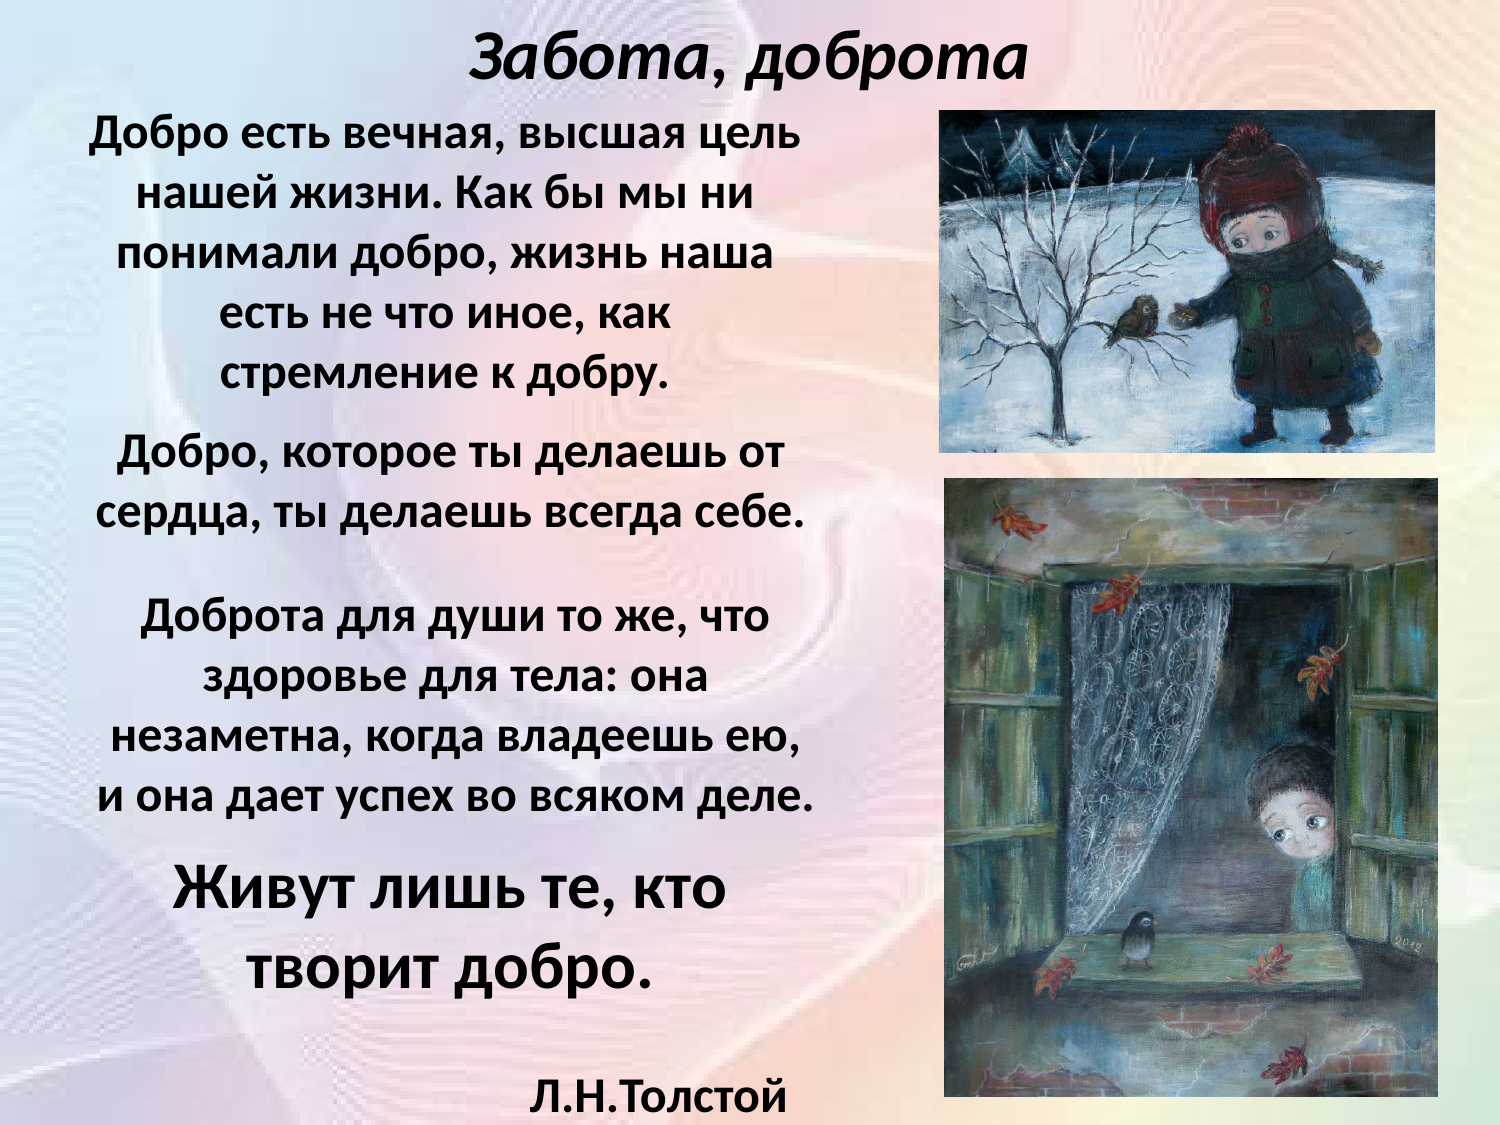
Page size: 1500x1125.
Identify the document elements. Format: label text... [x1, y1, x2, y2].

text_box Добро есть вечная, высшая цель нашей жизни. Как бы мы ни понимали добро, жизнь наша есть не что иное, как стремление к добру. [70, 91, 821, 407]
title Забота, доброта [75, 0, 1425, 102]
text_box Живут лишь те, кто творит добро. Л.Н.Толстой [80, 834, 821, 1125]
text_box Доброта для души то же, что здоровье для тела: она незаметна, когда владеешь ею, и она дает успех во всяком деле. [80, 574, 831, 889]
text_box Добро, которое ты делаешь от сердца, ты делаешь всегда себе. [75, 410, 826, 545]
picture [0, 0, 1500, 1125]
